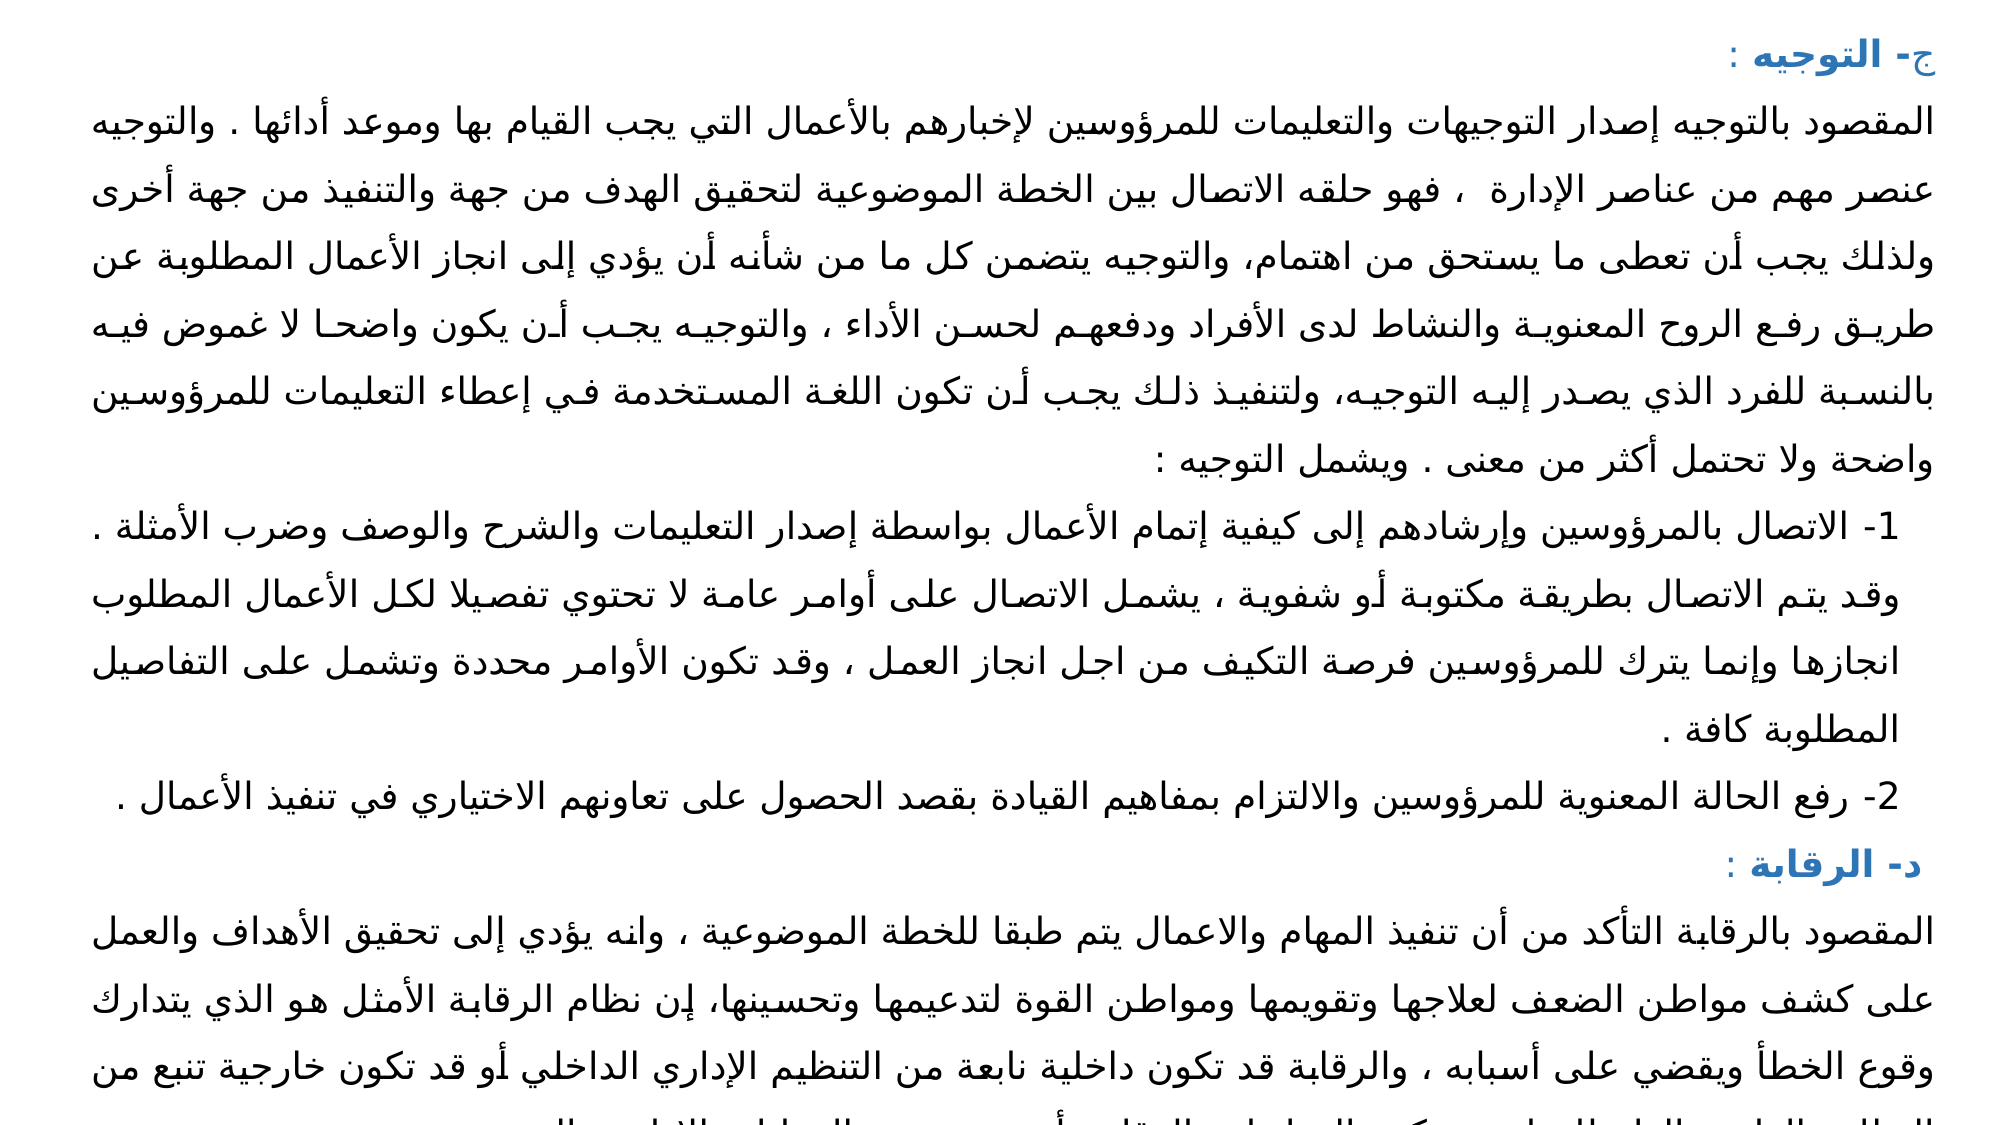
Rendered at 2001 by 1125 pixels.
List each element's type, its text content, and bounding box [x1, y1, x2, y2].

text_box ج- التوجيه : المقصود بالتوجيه إصدار التوجيهات والتعليمات للمرؤوسين لإخبارهم بالأعمال التي يجب القيام بها وموعد أدائها . والتوجيه عنصر مهم من عناصر الإدارة ، فهو حلقه الاتصال بين الخطة الموضوعية لتحقيق الهدف من جهة والتنفيذ من جهة أخرى ولذلك يجب أن تعطى ما يستحق من اهتمام، والتوجيه يتضمن كل ما من شأنه أن يؤدي إلى انجاز الأعمال المطلوبة عن طريق رفع الروح المعنوية والنشاط لدى الأفراد ودفعهم لحسن الأداء ، والتوجيه يجب أن يكون واضحا لا غموض فيه بالنسبة للفرد الذي يصدر إليه التوجيه، ولتنفيذ ذلك يجب أن تكون اللغة المستخدمة في إعطاء التعليمات للمرؤوسين واضحة ولا تحتمل أكثر من معنى . ويشمل التوجيه : 1- الاتصال بالمرؤوسين وإرشادهم إلى كيفية إتمام الأعمال بواسطة إصدار التعليمات والشرح والوصف وضرب الأمثلة . وقد يتم الاتصال بطريقة مكتوبة أو شفوية ، يشمل الاتصال على أوامر عامة لا تحتوي تفصيلا لكل الأعمال المطلوب انجازها وإنما يترك للمرؤوسين فرصة التكيف من اجل انجاز العمل ، وقد تكون الأوامر محددة وتشمل على التفاصيل المطلوبة كافة . 2- رفع الحالة المعنوية للمرؤوسين والالتزام بمفاهيم القيادة بقصد الحصول على تعاونهم الاختياري في تنفيذ الأعمال . د- الرقابة : المقصود بالرقابة التأكد من أن تنفيذ المهام والاعمال يتم طبقا للخطة الموضوعية ، وانه يؤدي إلى تحقيق الأهداف والعمل على كشف مواطن الضعف لعلاجها وتقويمها ومواطن القوة لتدعيمها وتحسينها، إن نظام الرقابة الأمثل هو الذي يتدارك وقوع الخطأ ويقضي على أسبابه ، والرقابة قد تكون داخلية نابعة من التنظيم الإداري الداخلي أو قد تكون خارجية تنبع من النظام والقانون العام للدولة ويمكن القول إن الرقابة أصبحت من العمليات الإدارية الضرورية بسبب تضخم حجم التنظيمات وتعدد نشاطها وعدد الأفراد العاملين بها ، وشعور الأفراد بوجود رقابة فعالة ومستمرة يؤدي إلى التزام بالأنظمة والقوانين المعتمدة ، ويمكن التدليل على الرقابة في المؤسسات التعليمية عند قيام المدير بمراقبة أعمال المعلمين والإشراف على توزيع الدروس ومراقبة انتظام الدوام المدرسي والتقيد بالتعليمات . [76, 0, 1953, 1125]
